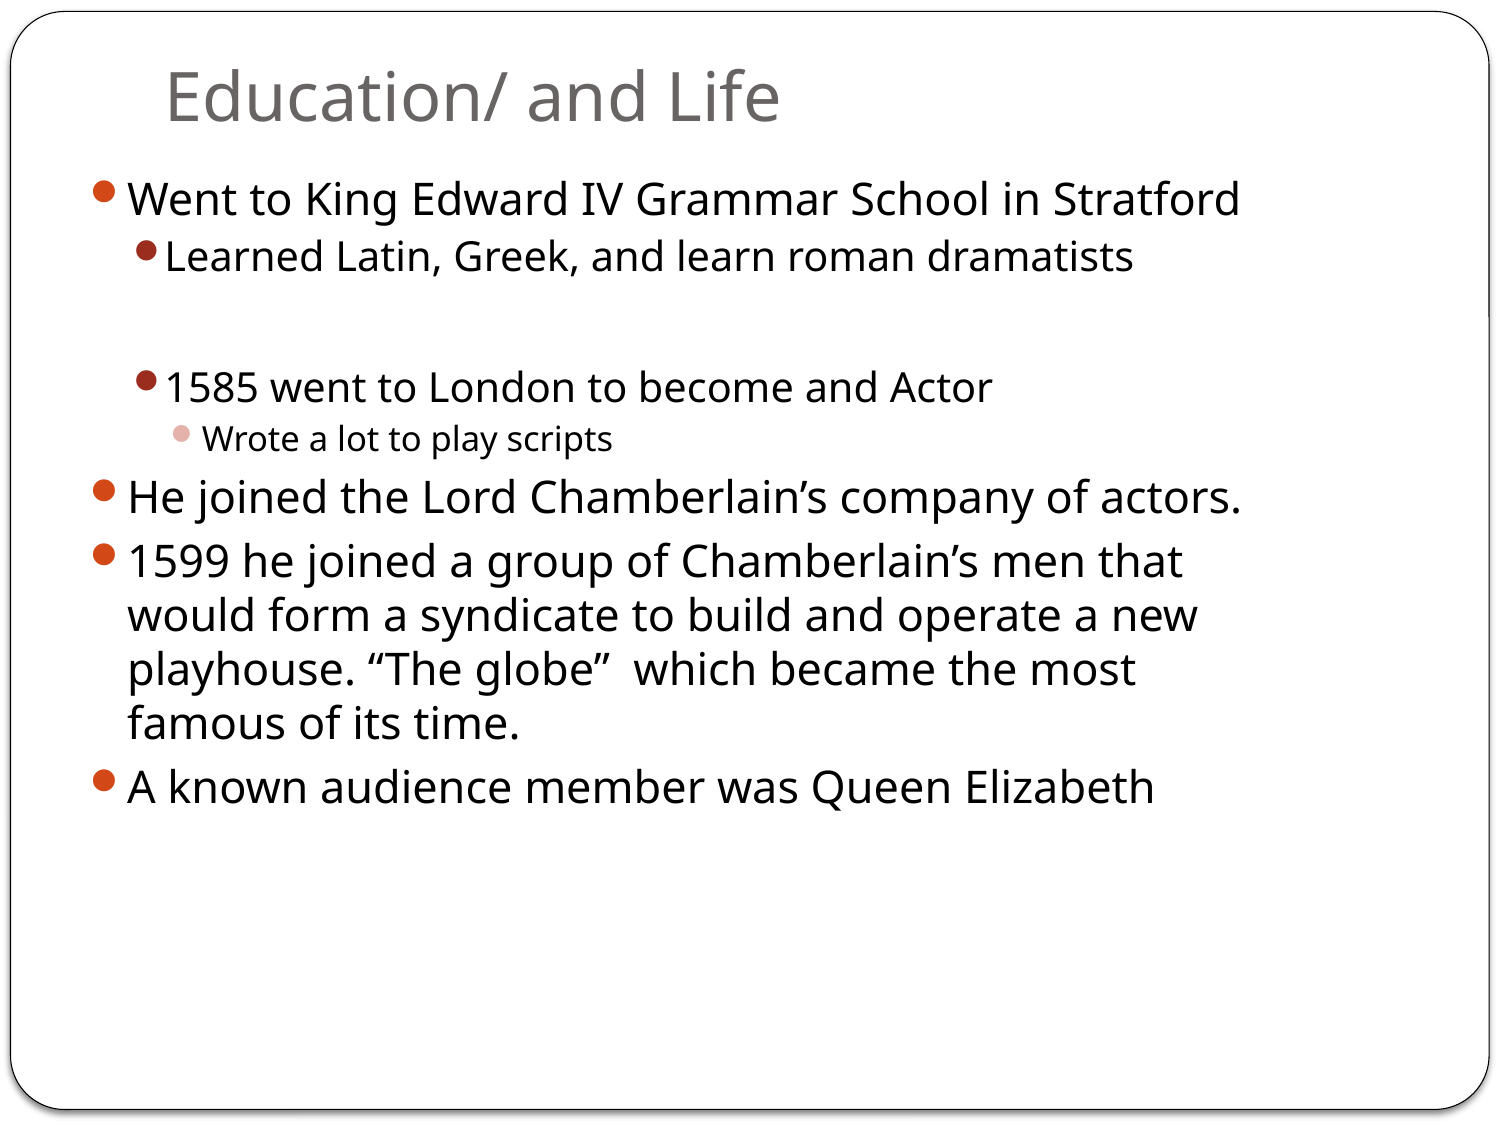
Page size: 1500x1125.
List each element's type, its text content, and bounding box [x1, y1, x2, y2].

title Education/ and Life [150, 45, 1425, 233]
list Went to King Edward IV Grammar School in Stratford Learned Latin, Greek, and learn roman dramatists 1585 went to London to become and Actor Wrote a lot to play scripts He joined the Lord Chamberlain’s company of actors. 1599 he joined a group of Chamberlain’s men that would form a syndicate to build and operate a new playhouse. “The globe” which became the most famous of its time. A known audience member was Queen Elizabeth [75, 162, 1313, 900]
